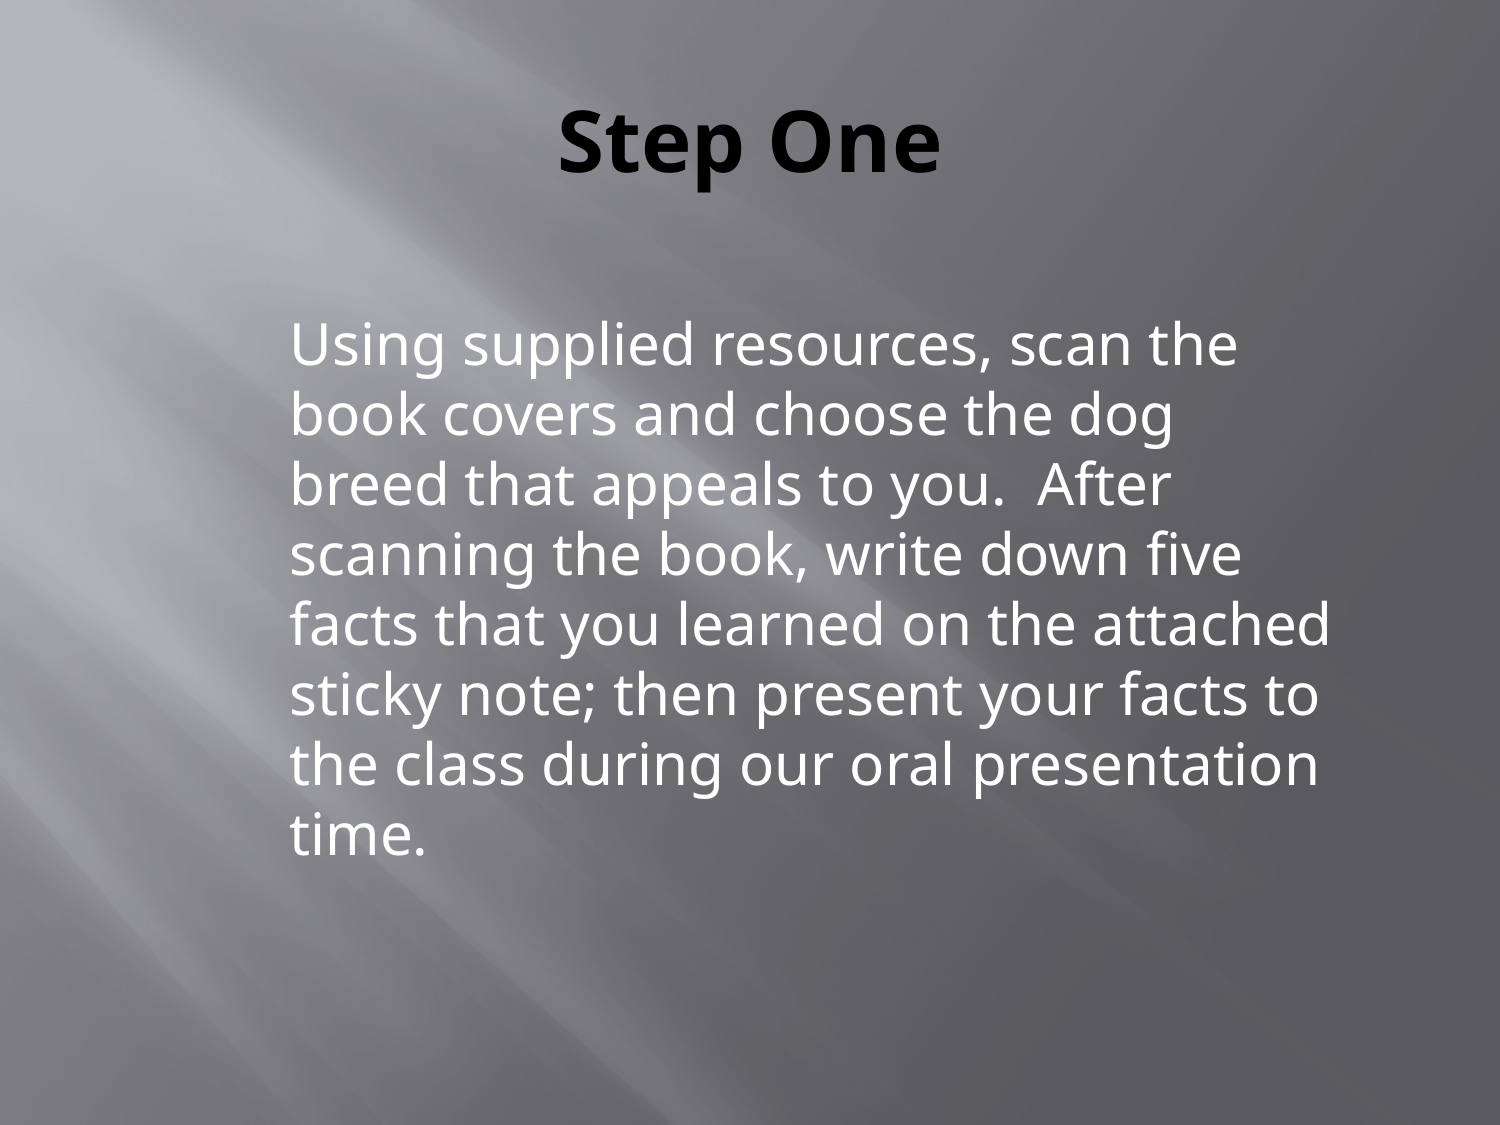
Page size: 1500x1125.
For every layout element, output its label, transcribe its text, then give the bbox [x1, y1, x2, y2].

title Step One [75, 45, 1425, 233]
text_box Using supplied resources, scan the book covers and choose the dog breed that appeals to you. After scanning the book, write down five facts that you learned on the attached sticky note; then present your facts to the class during our oral presentation time. [275, 299, 1363, 875]
